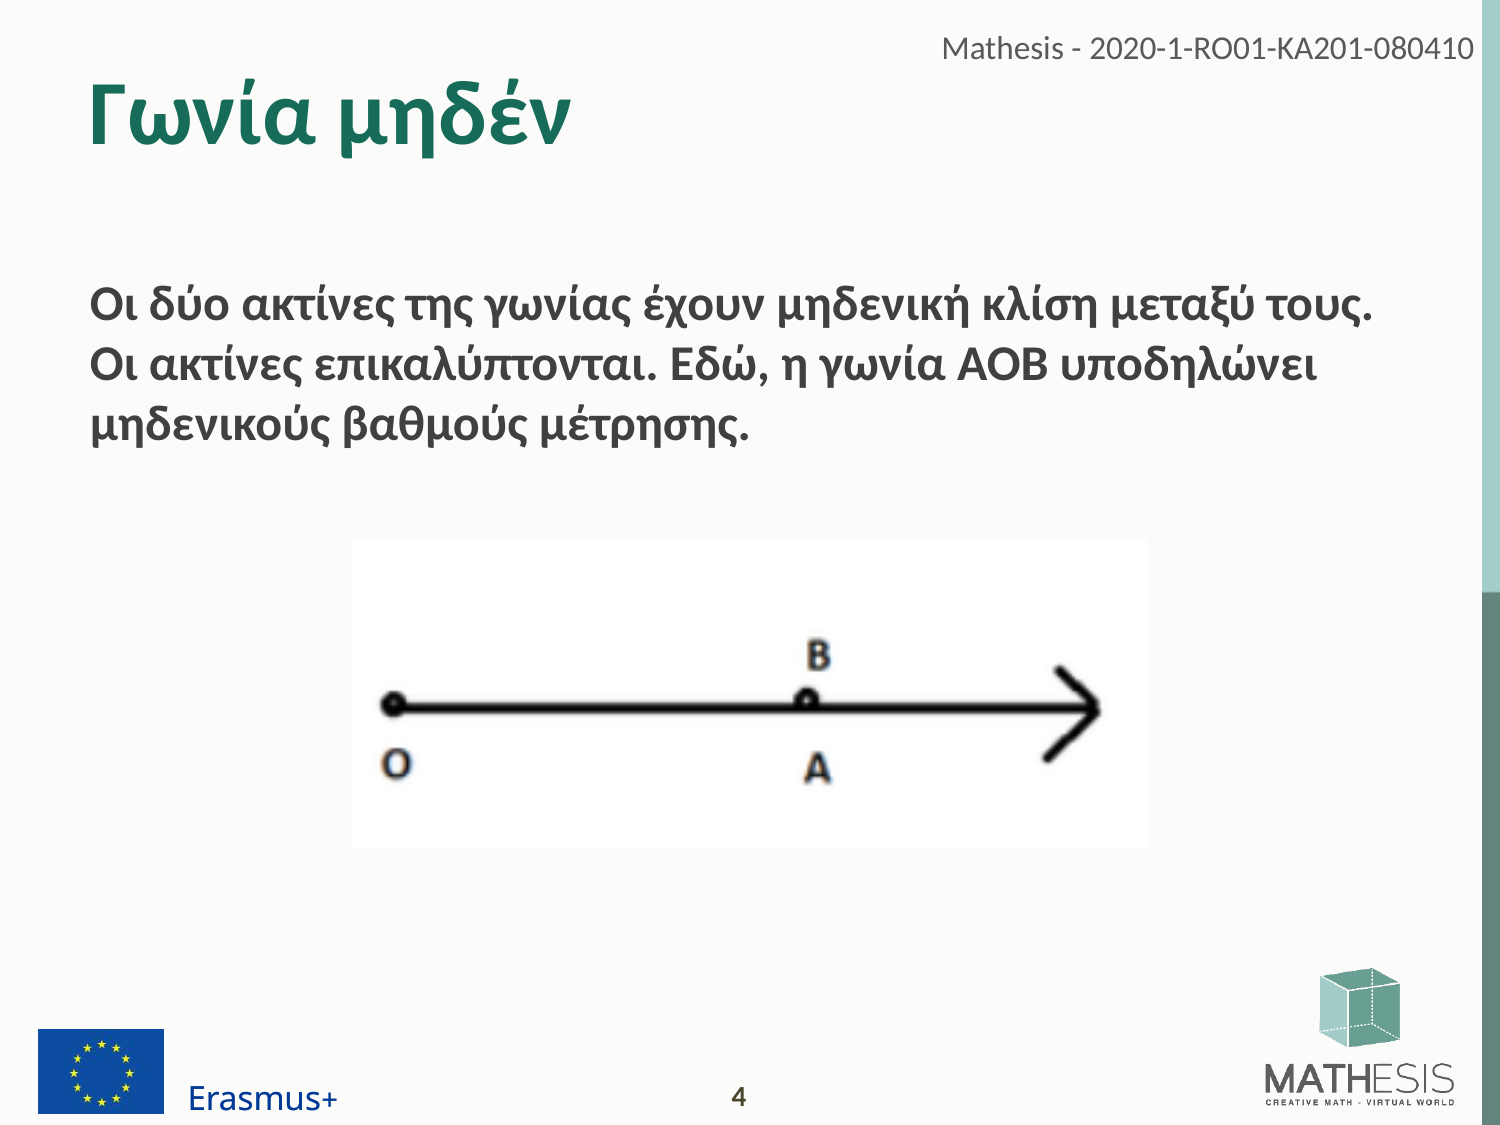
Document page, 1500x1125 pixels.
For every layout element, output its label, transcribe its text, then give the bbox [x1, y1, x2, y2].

picture [38, 1029, 164, 1114]
list Οι δύο ακτίνες της γωνίας έχουν μηδενική κλίση μεταξύ τους. Οι ακτίνες επικαλύπτονται. Εδώ, η γωνία AOB υποδηλώνει μηδενικούς βαθμούς μέτρησης. [75, 262, 1425, 1005]
picture [353, 538, 1147, 849]
title Γωνία μηδέν [75, 45, 1425, 233]
